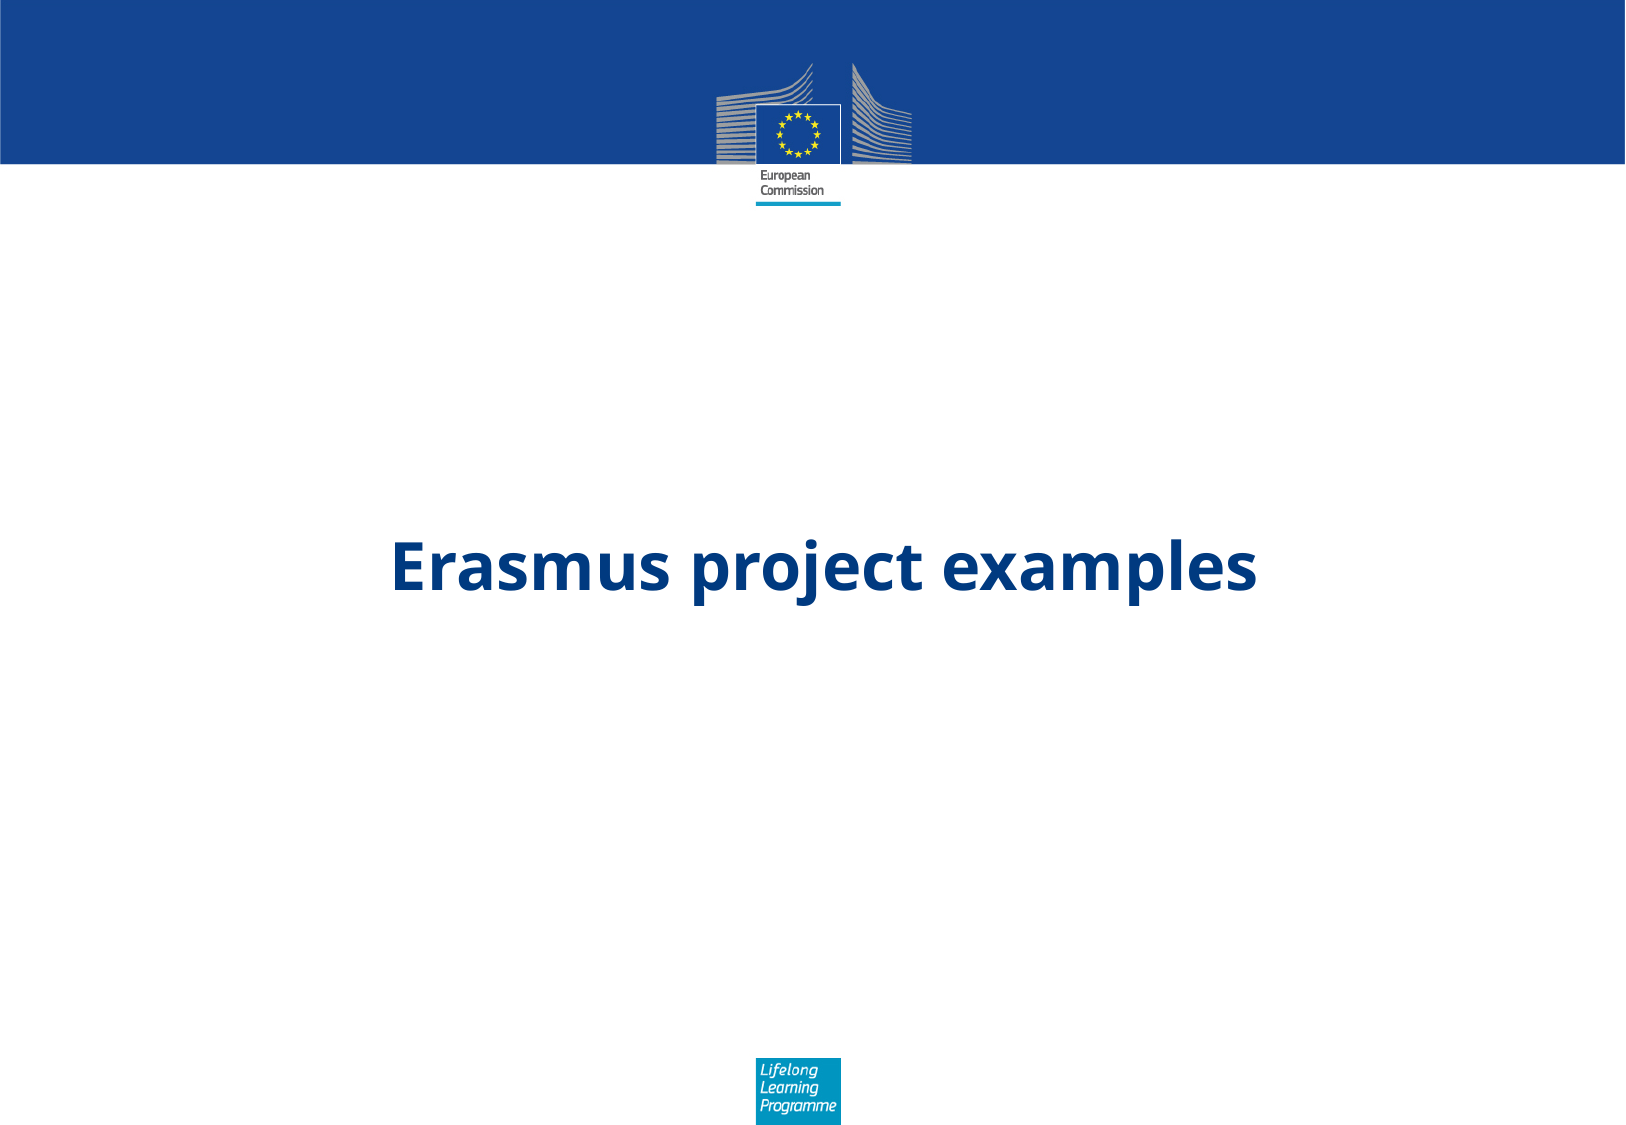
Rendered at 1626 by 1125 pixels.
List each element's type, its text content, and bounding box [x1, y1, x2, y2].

text_box Erasmus project examples [199, 516, 1450, 611]
picture [780, 1104, 788, 1113]
picture [810, 1070, 816, 1078]
picture [826, 1102, 834, 1111]
picture [785, 1102, 792, 1109]
picture [775, 1086, 782, 1093]
picture [0, 0, 1625, 1125]
